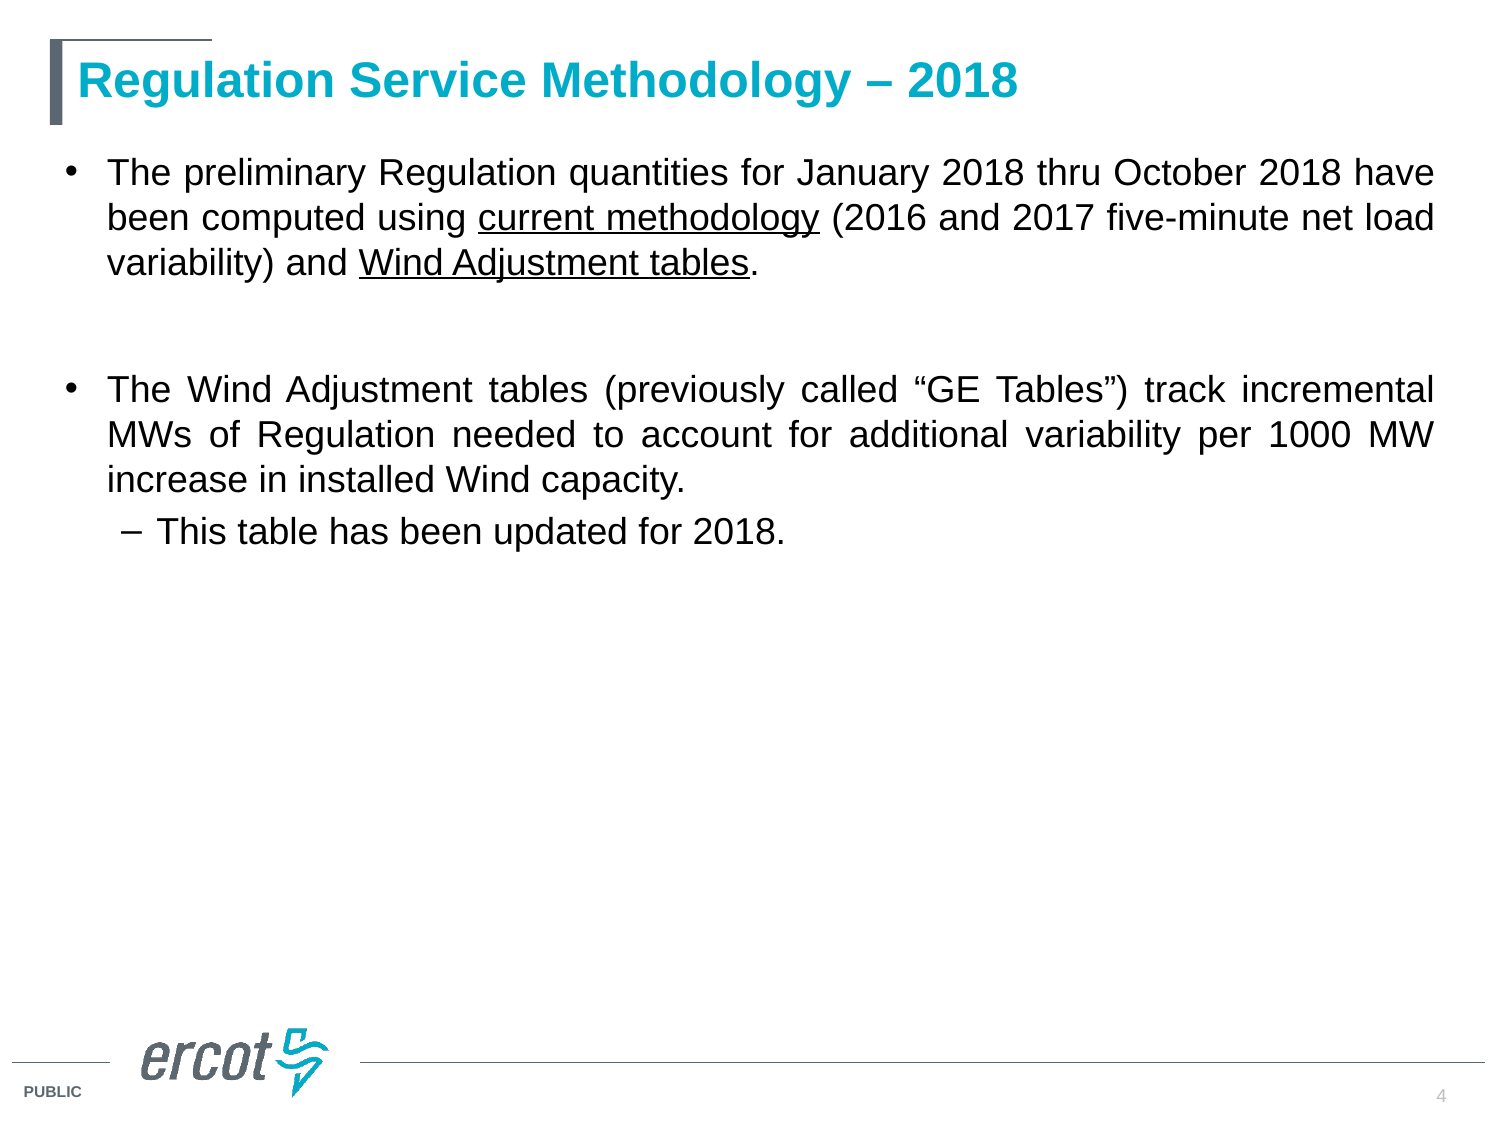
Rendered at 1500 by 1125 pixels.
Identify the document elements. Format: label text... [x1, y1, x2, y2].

picture [137, 1024, 332, 1100]
title Regulation Service Methodology – 2018 [62, 39, 1450, 125]
list The preliminary Regulation quantities for January 2018 thru October 2018 have been computed using current methodology (2016 and 2017 five-minute net load variability) and Wind Adjustment tables. The Wind Adjustment tables (previously called “GE Tables”) track incremental MWs of Regulation needed to account for additional variability per 1000 MW increase in installed Wind capacity. This table has been updated for 2018. [50, 140, 1450, 972]
